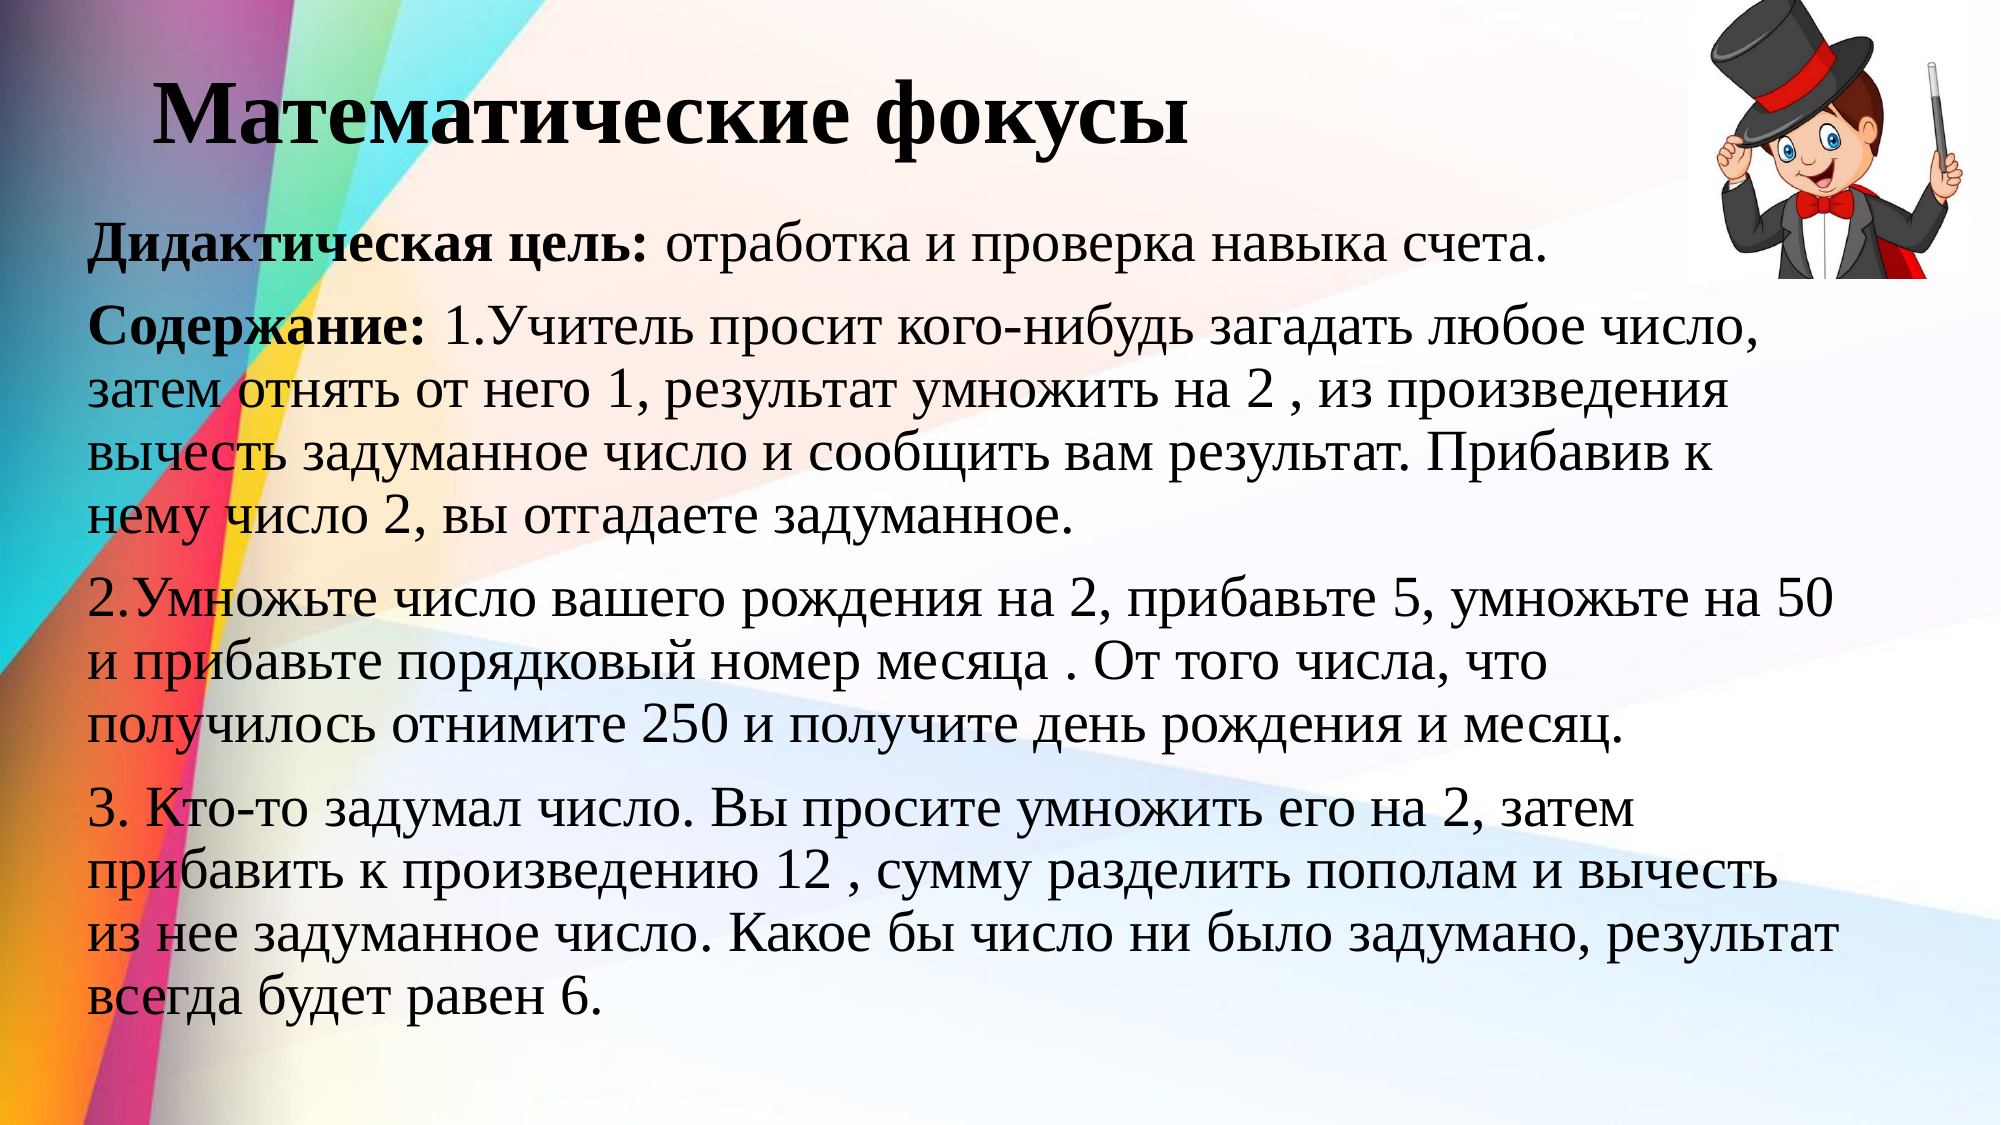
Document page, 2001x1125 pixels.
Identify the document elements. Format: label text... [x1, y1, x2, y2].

picture [0, 0, 2001, 1125]
title Математические фокусы [137, 59, 1688, 203]
list Дидактическая цель: отработка и проверка навыка счета. Содержание: 1.Учитель просит кого-нибудь загадать любое число, затем отнять от него 1, результат умножить на 2 , из про­изведения вычесть задуманное число и сообщить вам результат. Прибавив к нему число 2, вы отгадаете задуманное. 2.Умножьте число вашего рождения на 2, прибавьте 5, умножьте на 50 и прибавьте порядковый номер месяца . От того числа, что получилось отнимите 250 и получите день рождения и месяц. 3. Кто-то задумал число. Вы просите умножить его на 2, затем прибавить к произведению 12 , сумму разделить пополам и вычесть из нее задуманное число. Какое бы число ни было задумано, результат всегда будет равен 6. [72, 203, 1863, 1106]
